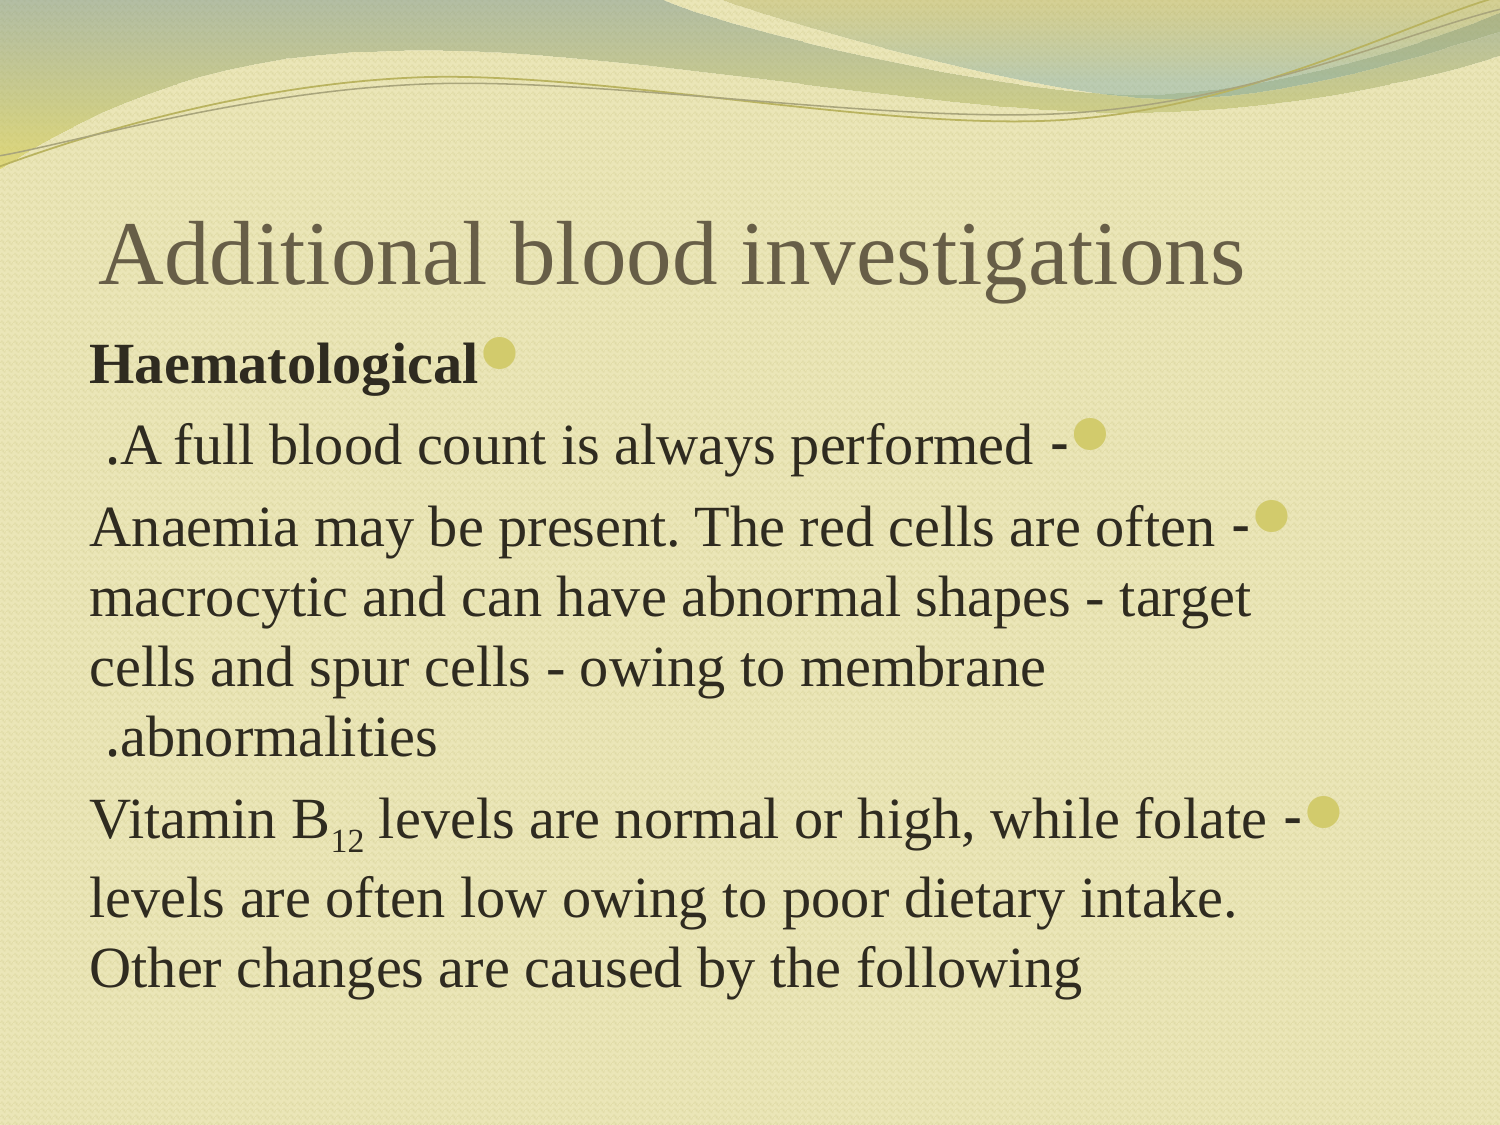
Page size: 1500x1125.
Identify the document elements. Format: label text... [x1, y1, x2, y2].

list Haematological - A full blood count is always performed. - Anaemia may be present. The red cells are often macrocytic and can have abnormal shapes - target cells and spur cells - owing to membrane abnormalities. - Vitamin B12 levels are normal or high, while folate levels are often low owing to poor dietary intake. Other changes are caused by the following [75, 317, 1425, 1038]
title Additional blood investigations [75, 115, 1425, 303]
